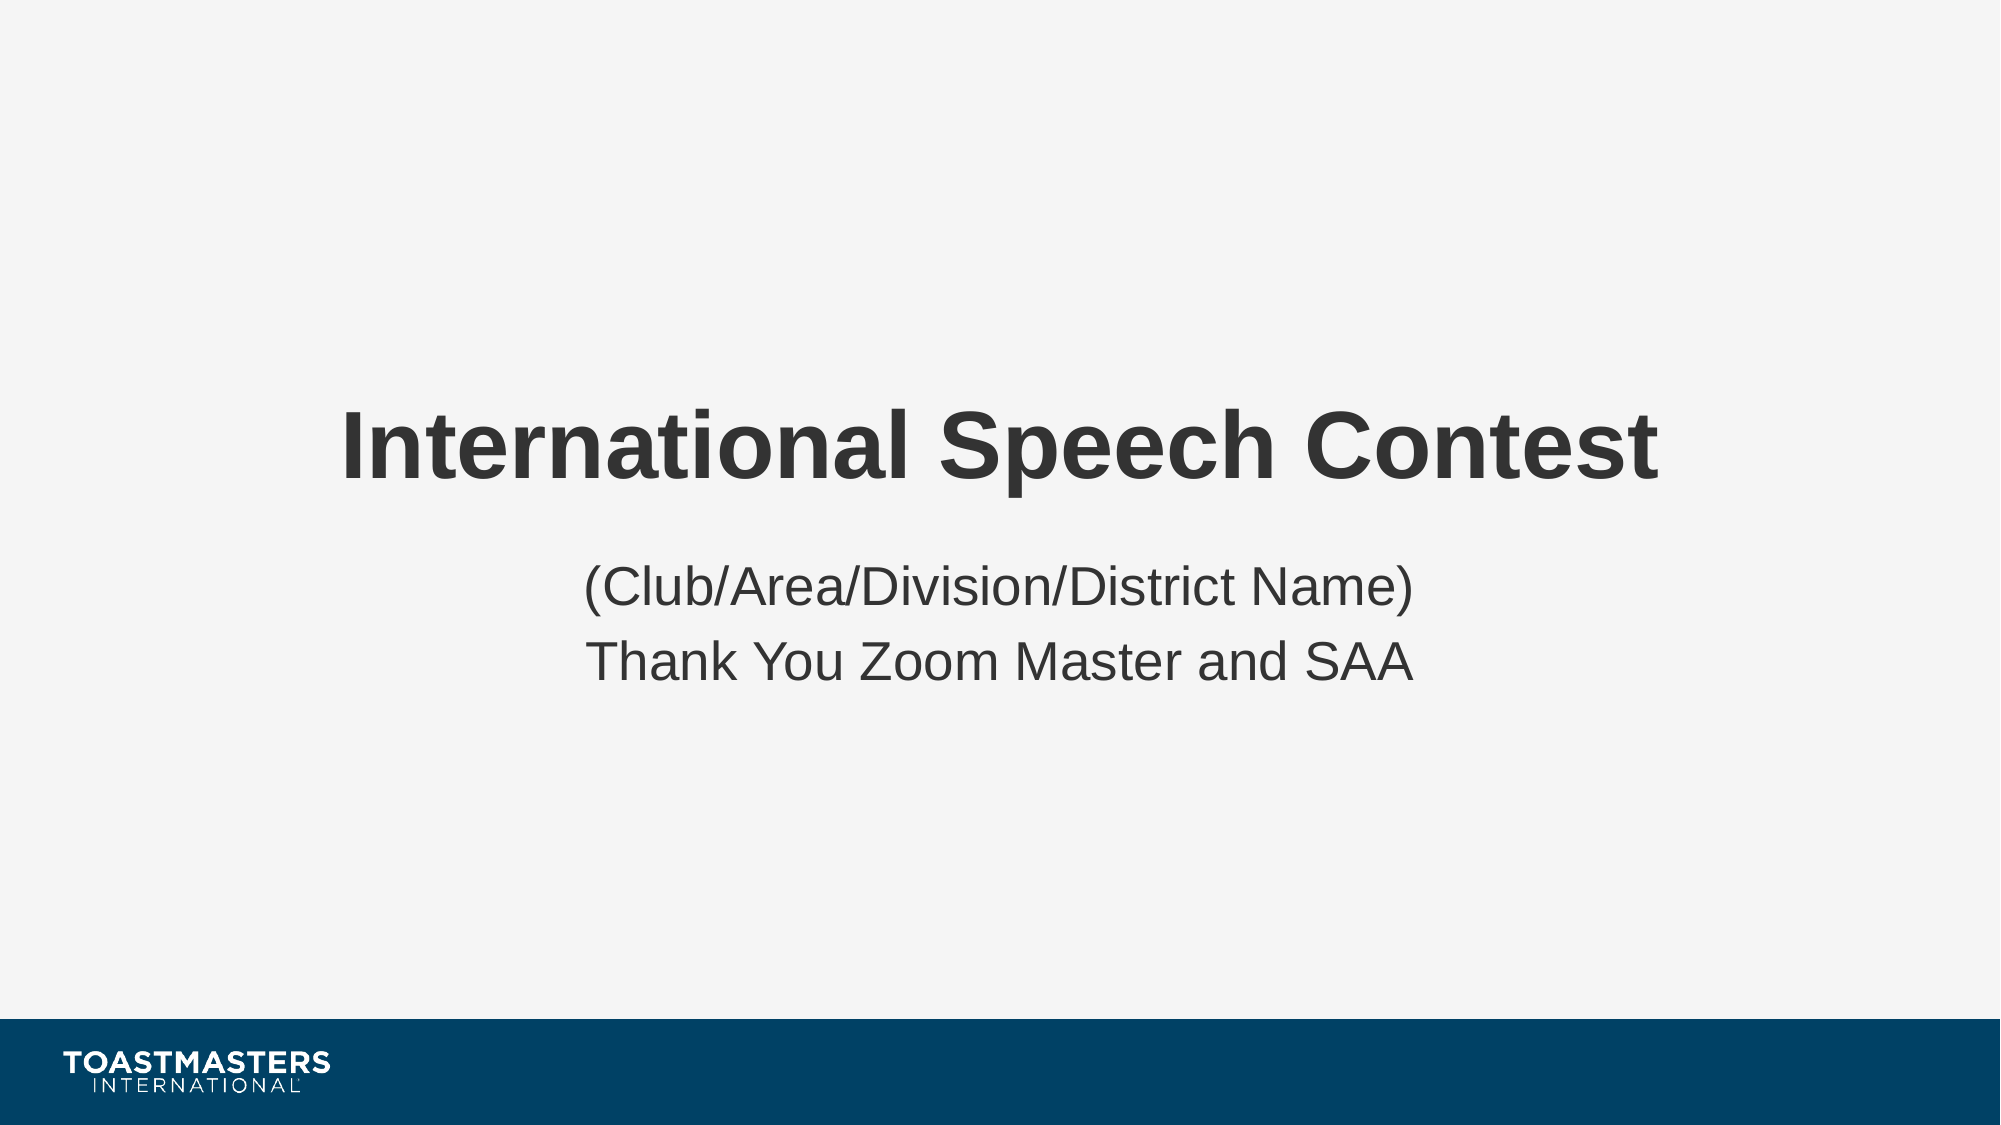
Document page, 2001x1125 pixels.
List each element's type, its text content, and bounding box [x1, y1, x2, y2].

picture [51, 1036, 343, 1103]
subtitle (Club/Area/Division/District Name) Thank You Zoom Master and SAA [249, 550, 1750, 701]
title International Speech Contest [249, 387, 1750, 508]
